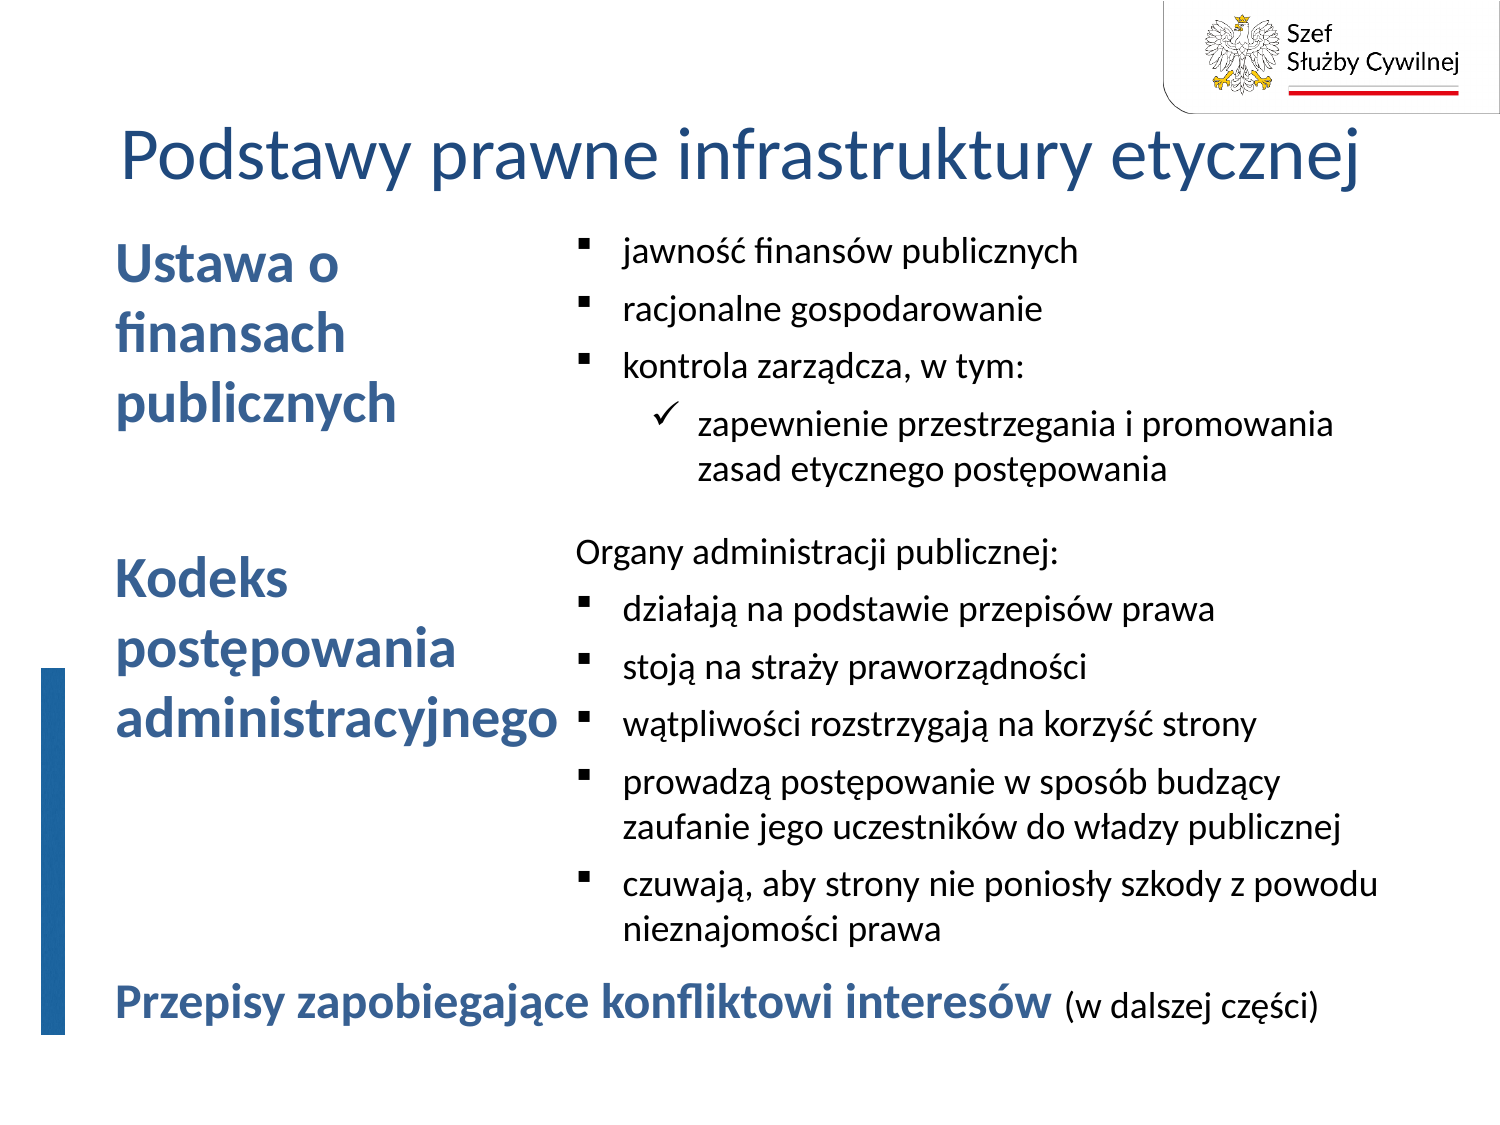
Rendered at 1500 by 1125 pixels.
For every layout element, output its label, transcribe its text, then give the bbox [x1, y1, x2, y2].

text_box Organy administracji publicznej: działają na podstawie przepisów prawa stoją na straży praworządności wątpliwości rozstrzygają na korzyść strony prowadzą postępowanie w sposób budzący zaufanie jego uczestników do władzy publicznej czuwają, aby strony nie poniosły szkody z powodu nieznajomości prawa [560, 519, 1400, 957]
text_box Kodeks postępowania administracyjnego [100, 531, 560, 783]
title Podstawy prawne infrastruktury etycznej [100, 97, 1400, 218]
picture [41, 668, 65, 1035]
text_box Przepisy zapobiegające konfliktowi interesów (w dalszej części) [100, 961, 1365, 1059]
picture [1163, 0, 1500, 114]
text_box Ustawa o finansach publicznych [100, 216, 597, 468]
text_box jawność finansów publicznych racjonalne gospodarowanie kontrola zarządcza, w tym: zapewnienie przestrzegania i promowania zasad etycznego postępowania [560, 218, 1400, 497]
